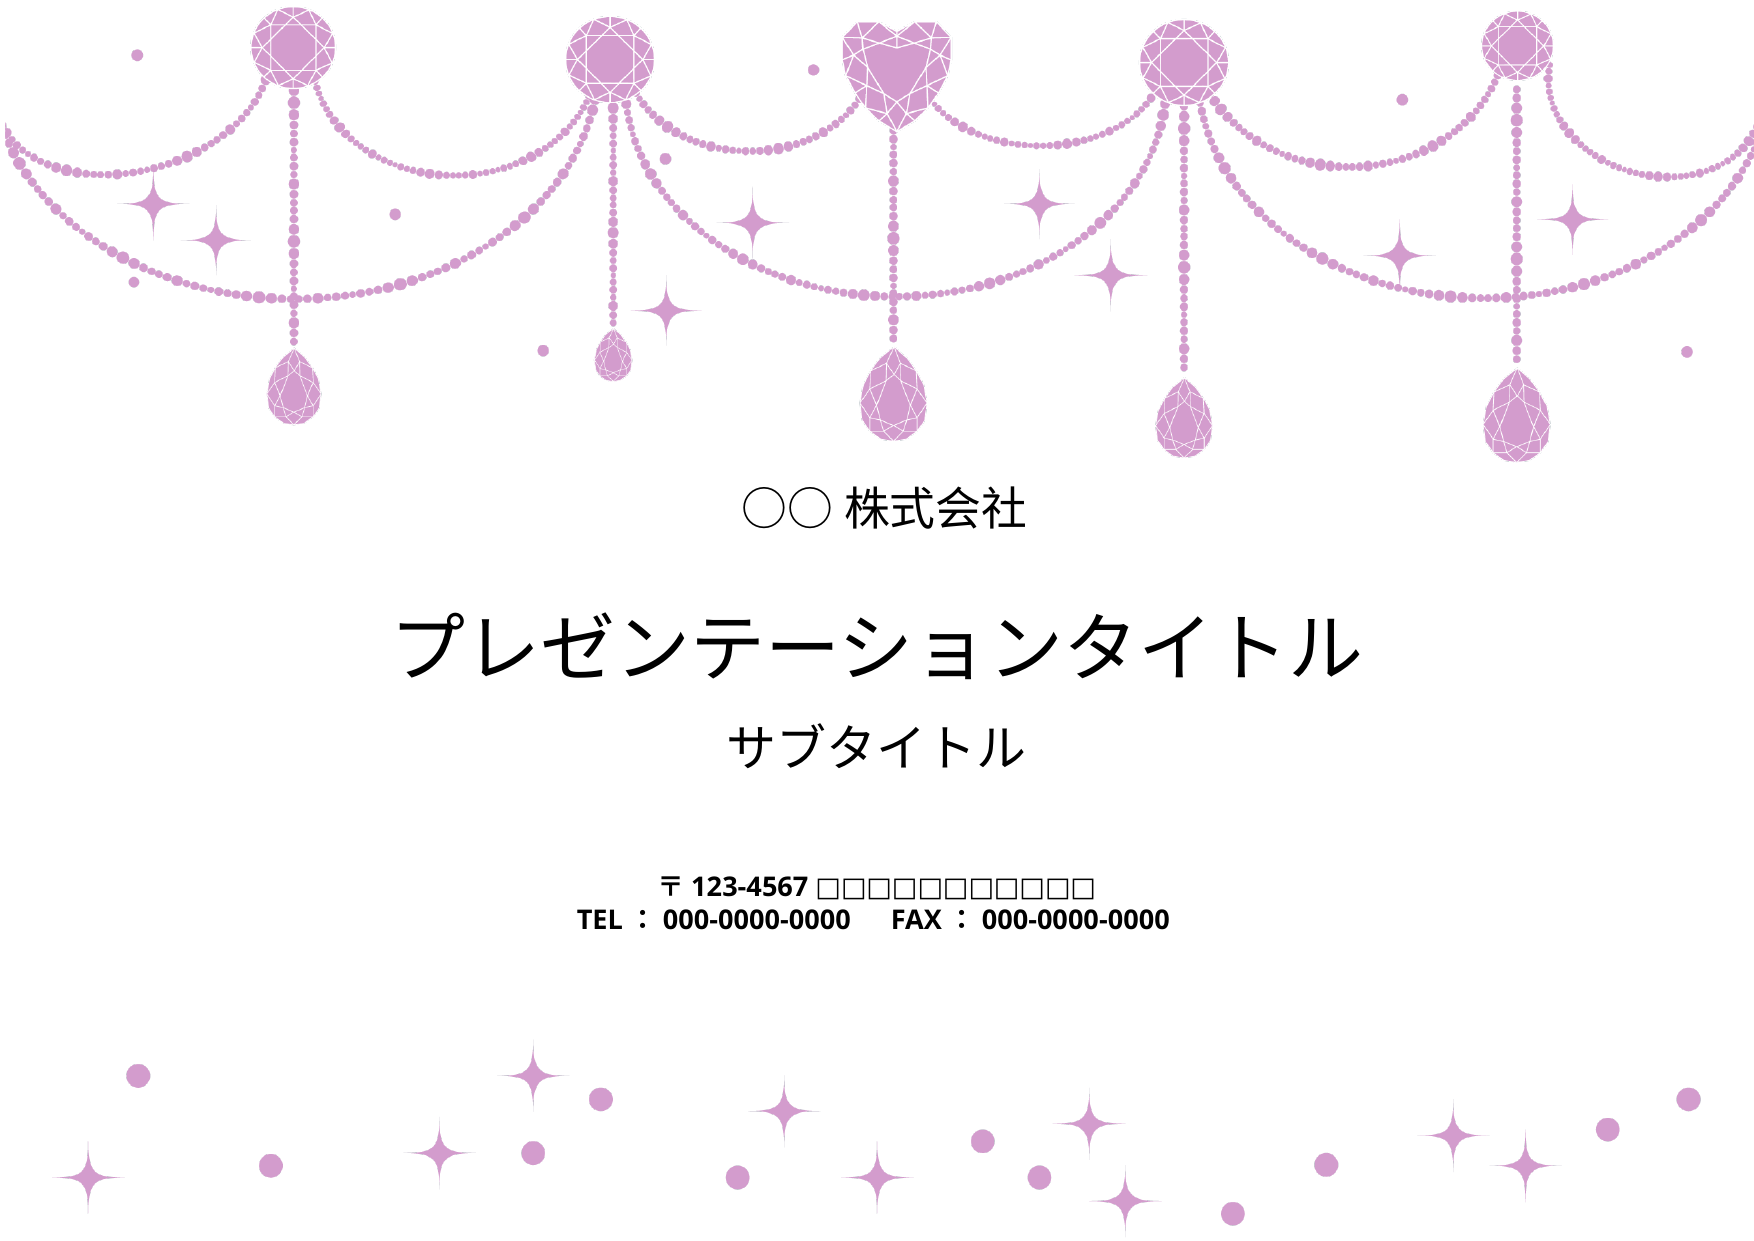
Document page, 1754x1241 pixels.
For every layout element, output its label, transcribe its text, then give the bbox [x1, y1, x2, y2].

text_box サブタイトル [263, 708, 1491, 803]
picture [0, 0, 1754, 1241]
text_box 〒123-4567 □□□□□□□□□□□ TEL：000-0000-0000 FAX：000-0000-0000 [554, 862, 1200, 942]
text_box ○○株式会社 [711, 472, 1042, 543]
text_box プレゼンテーションタイトル [256, 511, 1497, 780]
